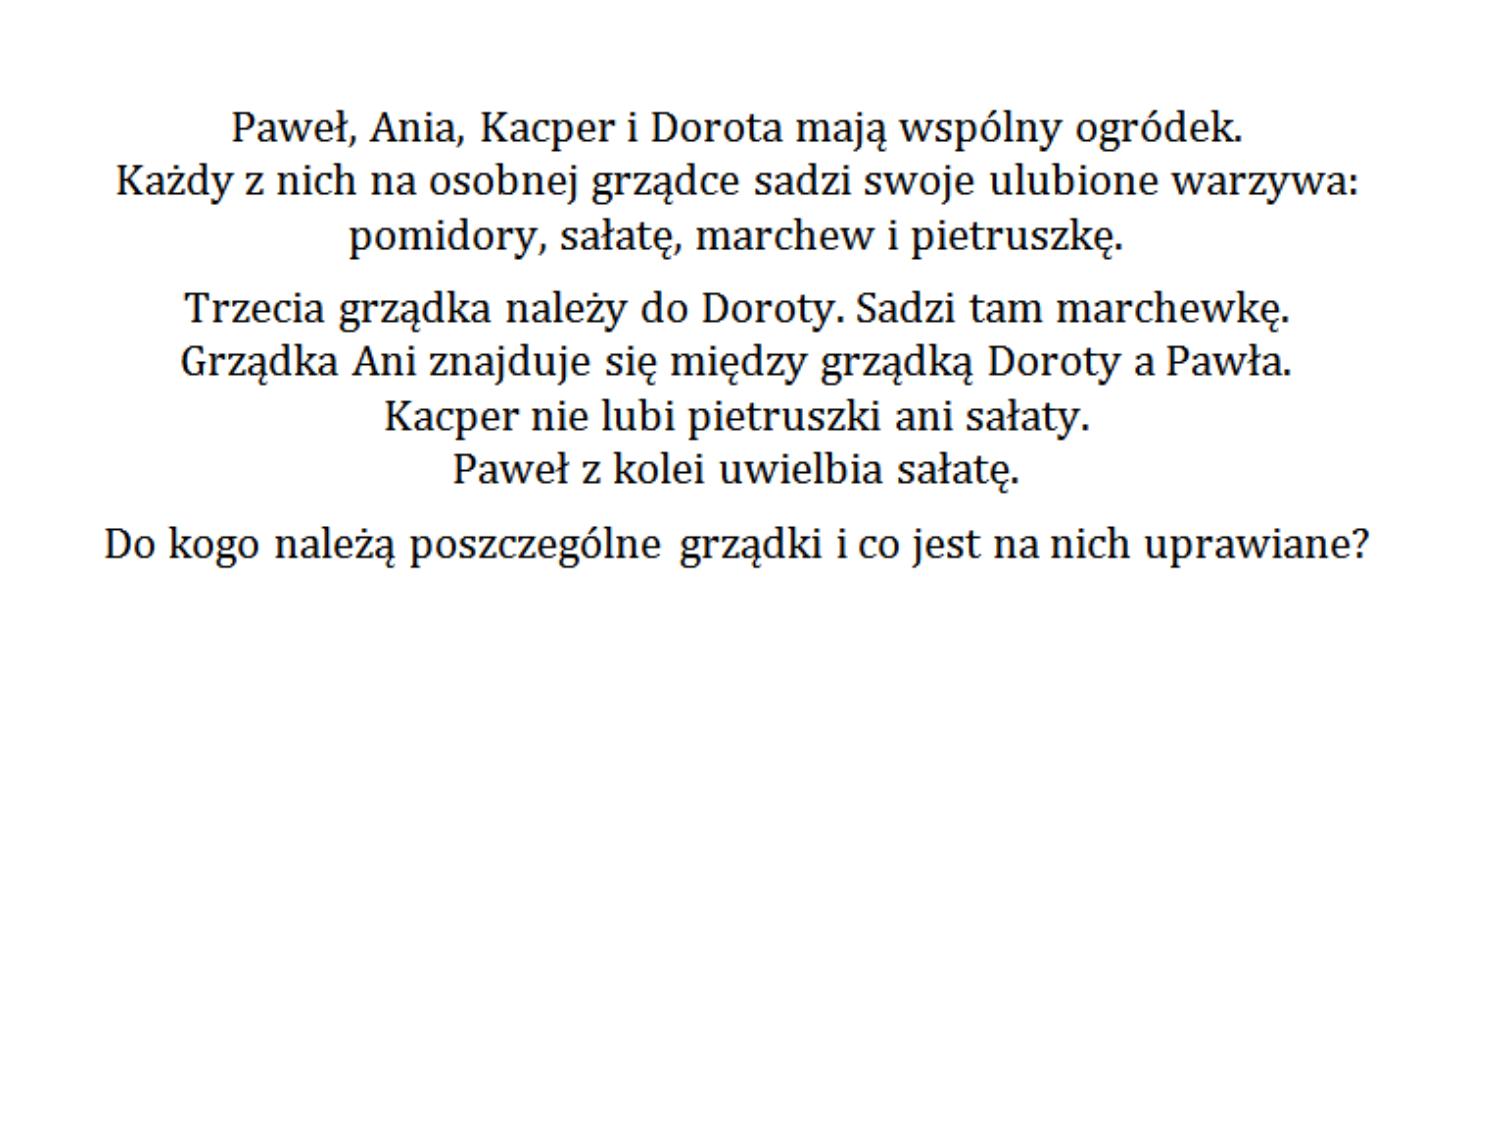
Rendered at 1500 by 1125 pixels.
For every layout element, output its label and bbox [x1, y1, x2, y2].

picture [88, 89, 1422, 582]
